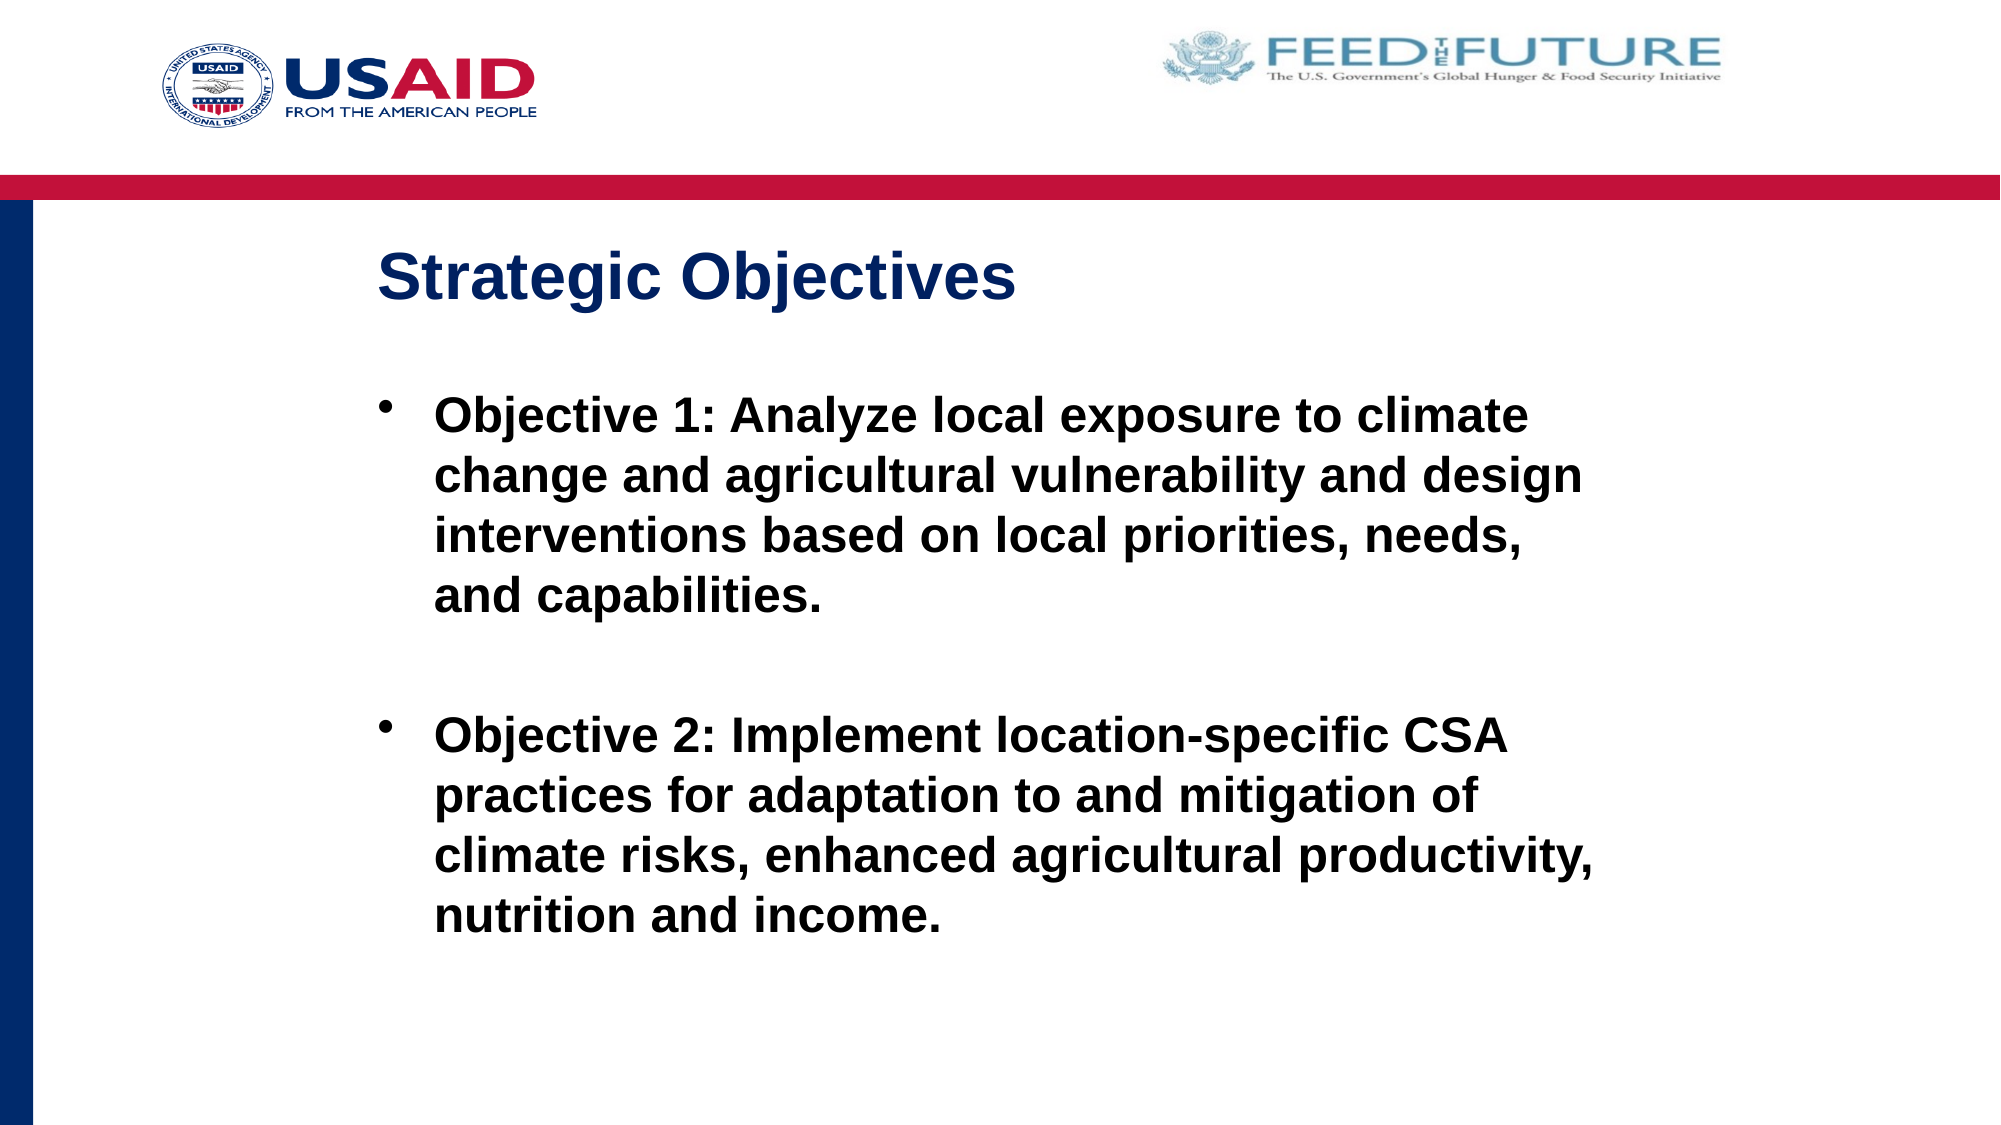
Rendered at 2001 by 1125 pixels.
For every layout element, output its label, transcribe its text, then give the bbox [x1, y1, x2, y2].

picture [1116, 11, 1837, 152]
picture [107, 17, 590, 158]
title Strategic Objectives [362, 224, 1638, 325]
list Objective 1: Analyze local exposure to climate change and agricultural vulnerability and design interventions based on local priorities, needs, and capabilities. Objective 2: Implement location-specific CSA practices for adaptation to and mitigation of climate risks, enhanced agricultural productivity, nutrition and income. [362, 375, 1638, 1013]
